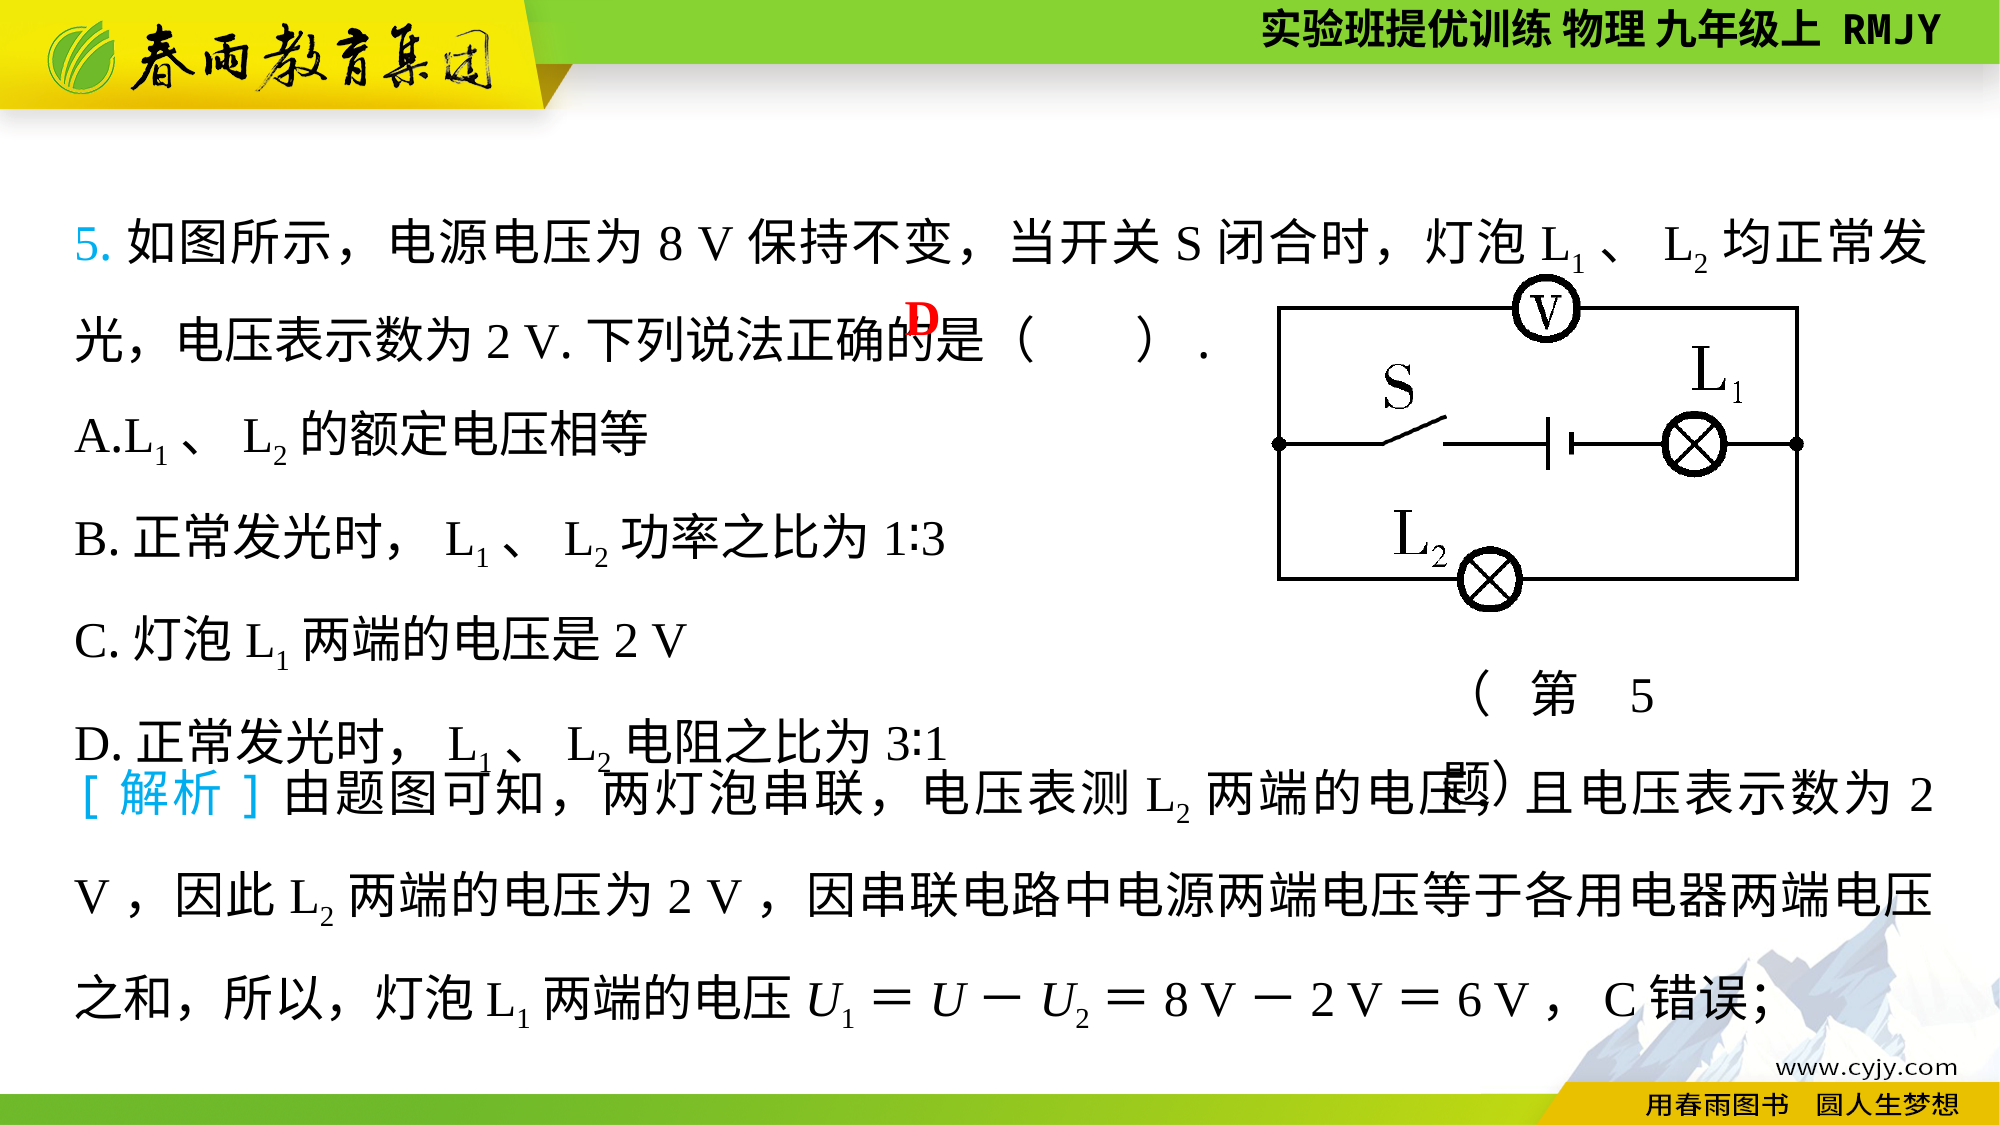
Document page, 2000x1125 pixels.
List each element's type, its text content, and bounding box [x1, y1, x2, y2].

list 5.如图所示，电源电压为8 V保持不变，当开关S闭合时，灯泡L1、L2均正常发光，电压表示数为2 V.下列说法正确的是（ ）. A.L1、L2的额定电压相等 B.正常发光时，L1、L2功率之比为1∶3 C.灯泡L1两端的电压是2 V D.正常发光时，L1、L2电阻之比为3∶1 [59, 168, 1944, 718]
text_box （第5题） [1426, 625, 1682, 719]
text_box [解析]由题图可知，两灯泡串联，电压表测L2两端的电压，且电压表示数为2 V，因此L2两端的电压为2 V，因串联电路中电源两端电压等于各用电器两端电压之和，所以，灯泡L1两端的电压U1＝U－U2＝8 V－2 V＝6 V，C错误； [59, 719, 1949, 1042]
picture [0, 0, 2000, 1125]
text_box D [889, 278, 956, 353]
